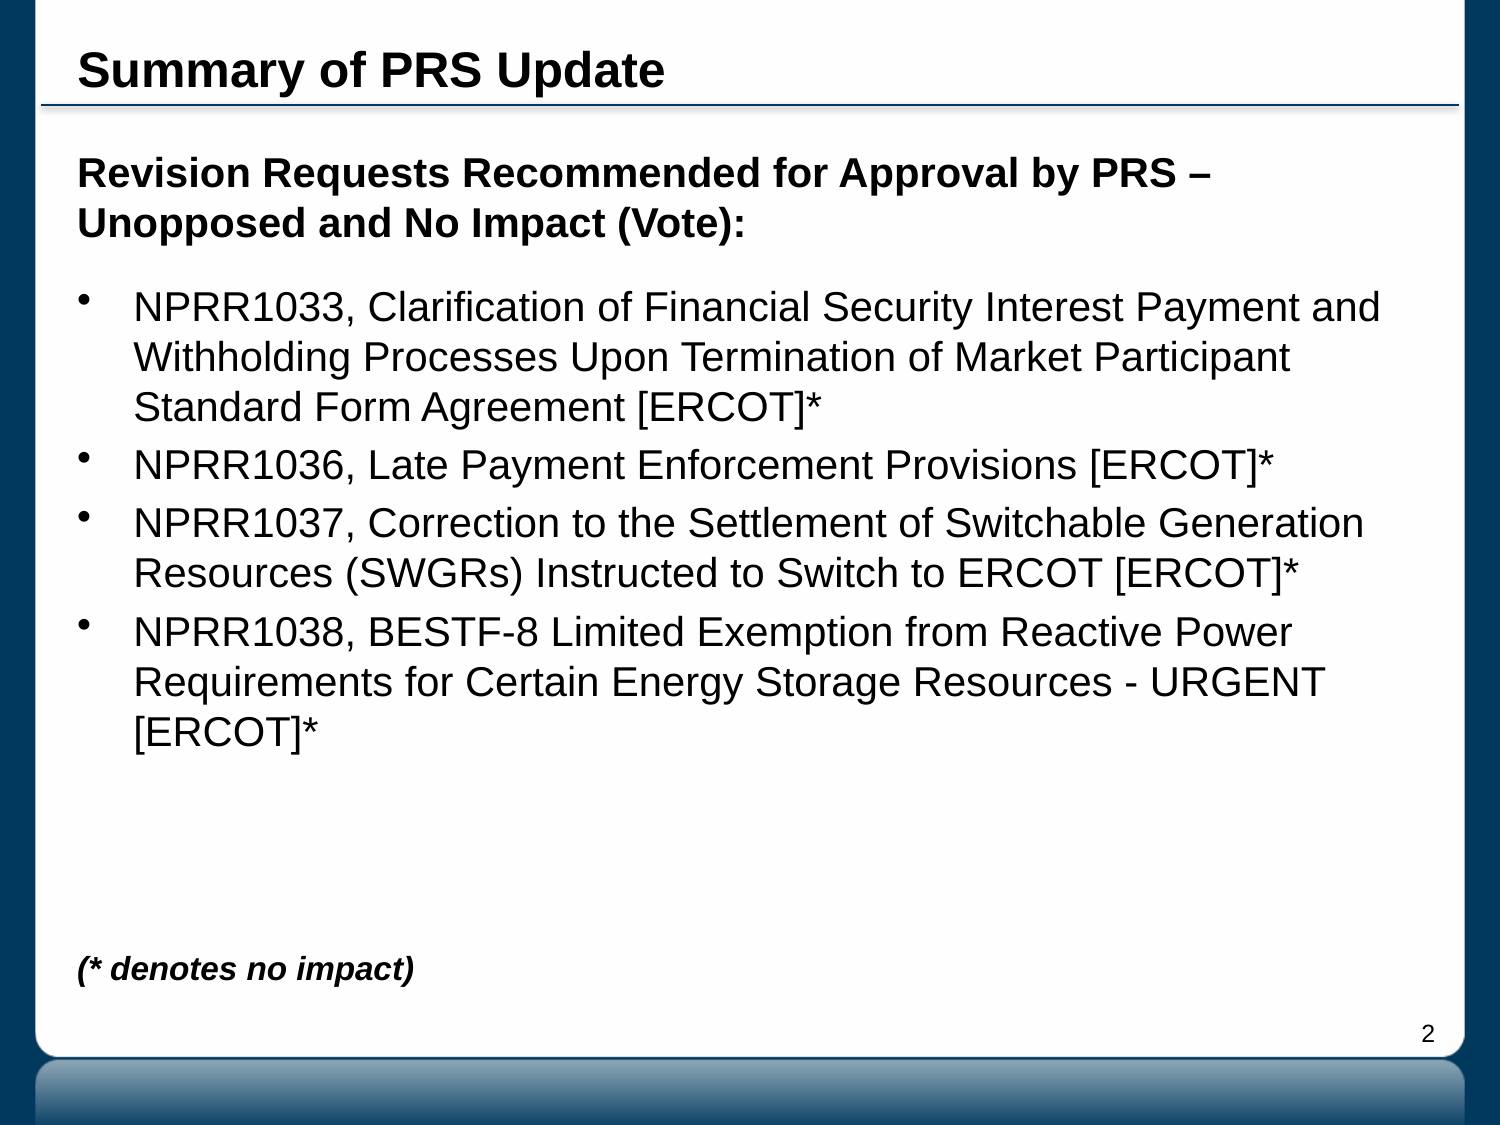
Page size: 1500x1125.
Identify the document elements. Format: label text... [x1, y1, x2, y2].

text_box Revision Requests Recommended for Approval by PRS – Unopposed and No Impact (Vote): NPRR1033, Clarification of Financial Security Interest Payment and Withholding Processes Upon Termination of Market Participant Standard Form Agreement [ERCOT]* NPRR1036, Late Payment Enforcement Provisions [ERCOT]* NPRR1037, Correction to the Settlement of Switchable Generation Resources (SWGRs) Instructed to Switch to ERCOT [ERCOT]* NPRR1038, BESTF-8 Limited Exemption from Reactive Power Requirements for Certain Energy Storage Resources - URGENT [ERCOT]* (* denotes no impact) [62, 138, 1450, 1049]
title Summary of PRS Update [62, 29, 1450, 106]
picture [35, 0, 1465, 1125]
